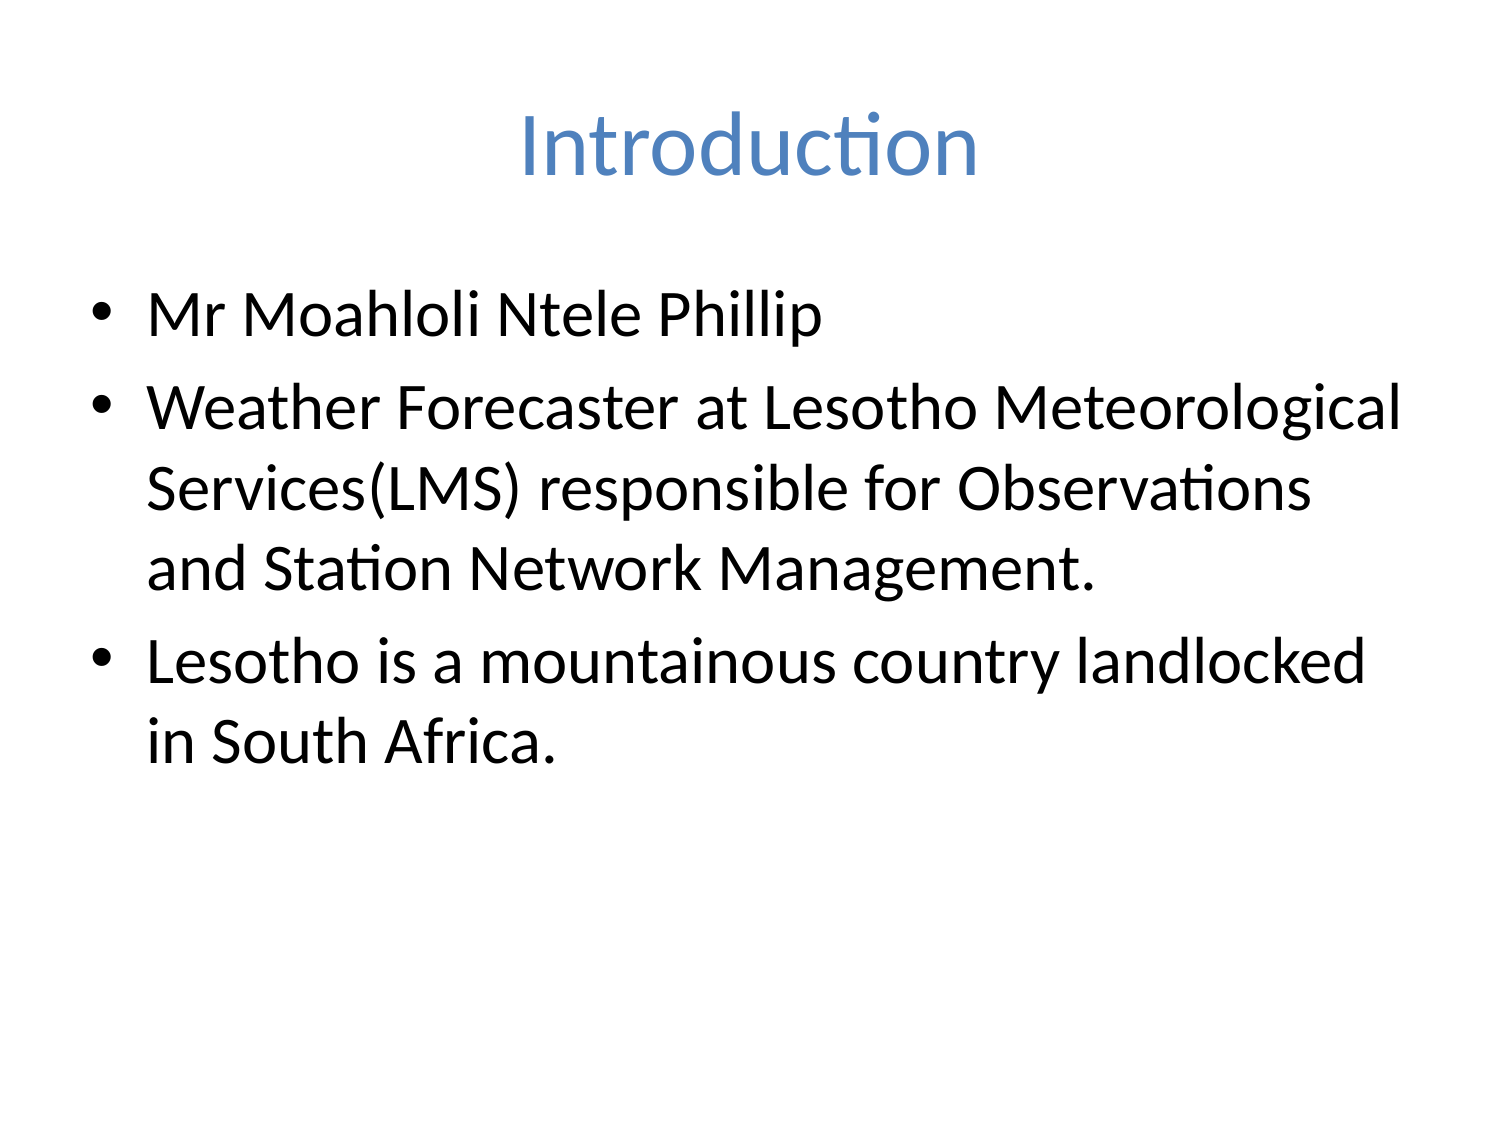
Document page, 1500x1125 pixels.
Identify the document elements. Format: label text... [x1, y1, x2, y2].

list Mr Moahloli Ntele Phillip Weather Forecaster at Lesotho Meteorological Services(LMS) responsible for Observations and Station Network Management. Lesotho is a mountainous country landlocked in South Africa. [75, 262, 1425, 1005]
title Introduction [75, 45, 1425, 233]
